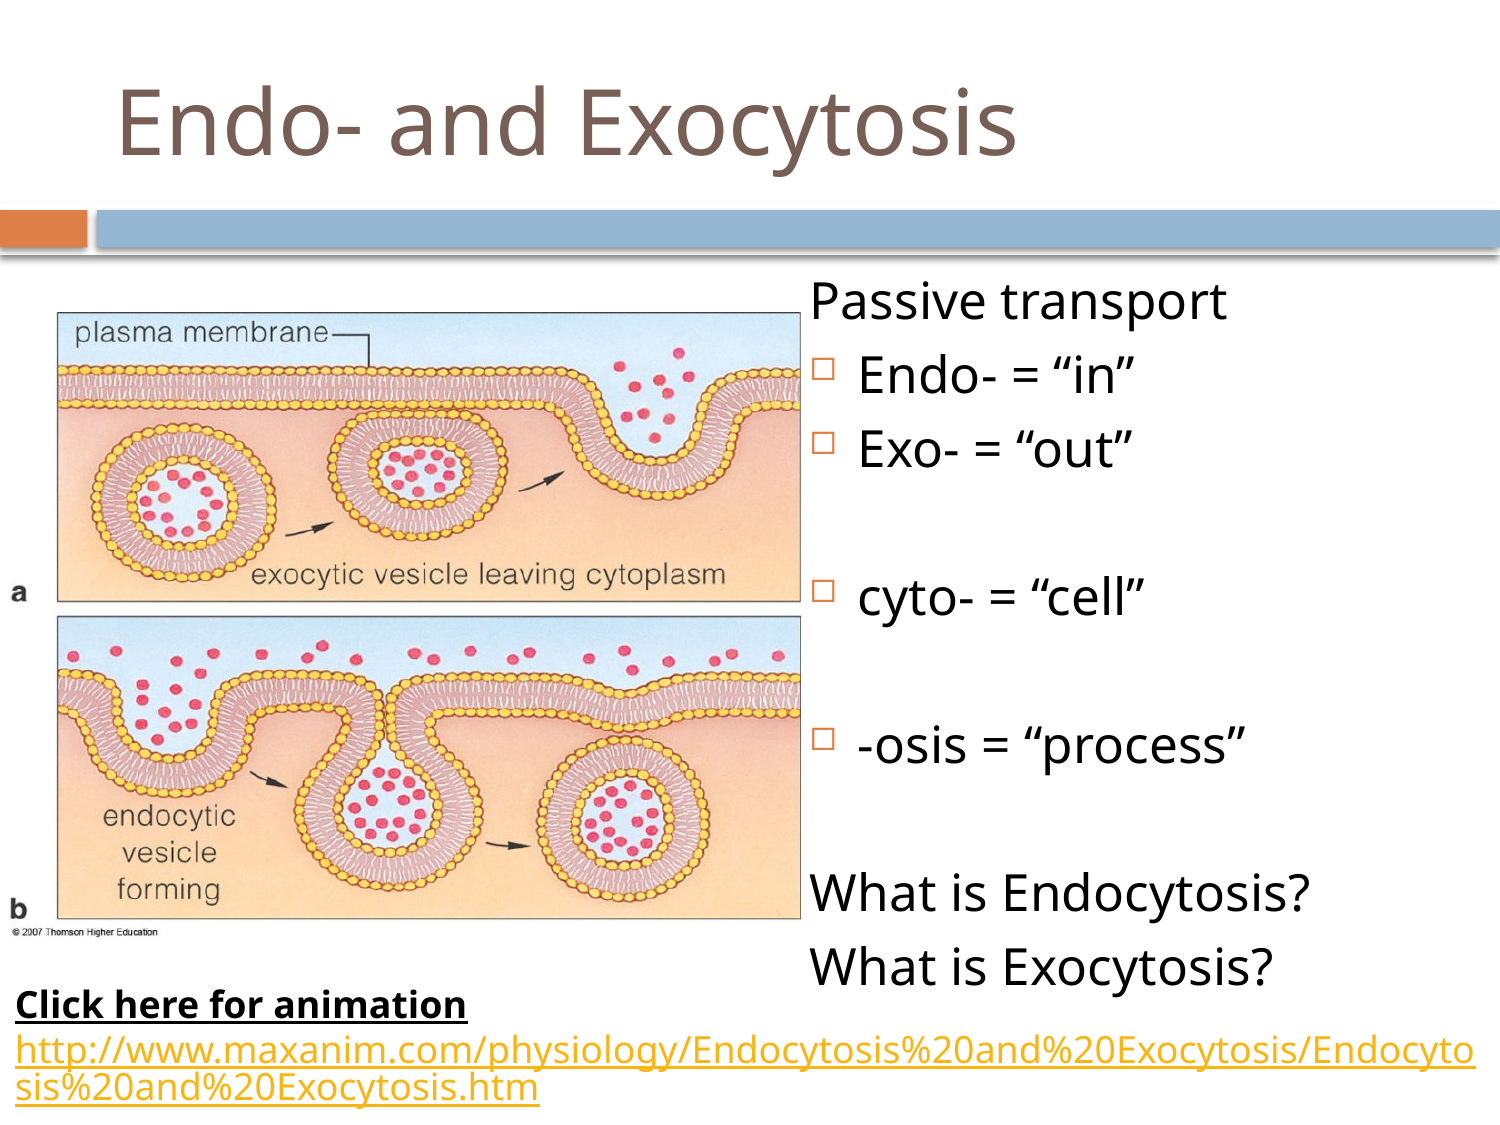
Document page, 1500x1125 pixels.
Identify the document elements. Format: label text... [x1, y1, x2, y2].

text_box Click here for animation http://www.maxanim.com/physiology/Endocytosis%20and%20Exocytosis/Endocytosis%20and%20Exocytosis.htm [0, 973, 1500, 1125]
list Passive transport Endo- = “in” Exo- = “out” cyto- = “cell” -osis = “process” What is Endocytosis? What is Exocytosis? [794, 260, 1433, 973]
title Endo- and Exocytosis [99, 37, 1438, 200]
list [9, 312, 801, 938]
